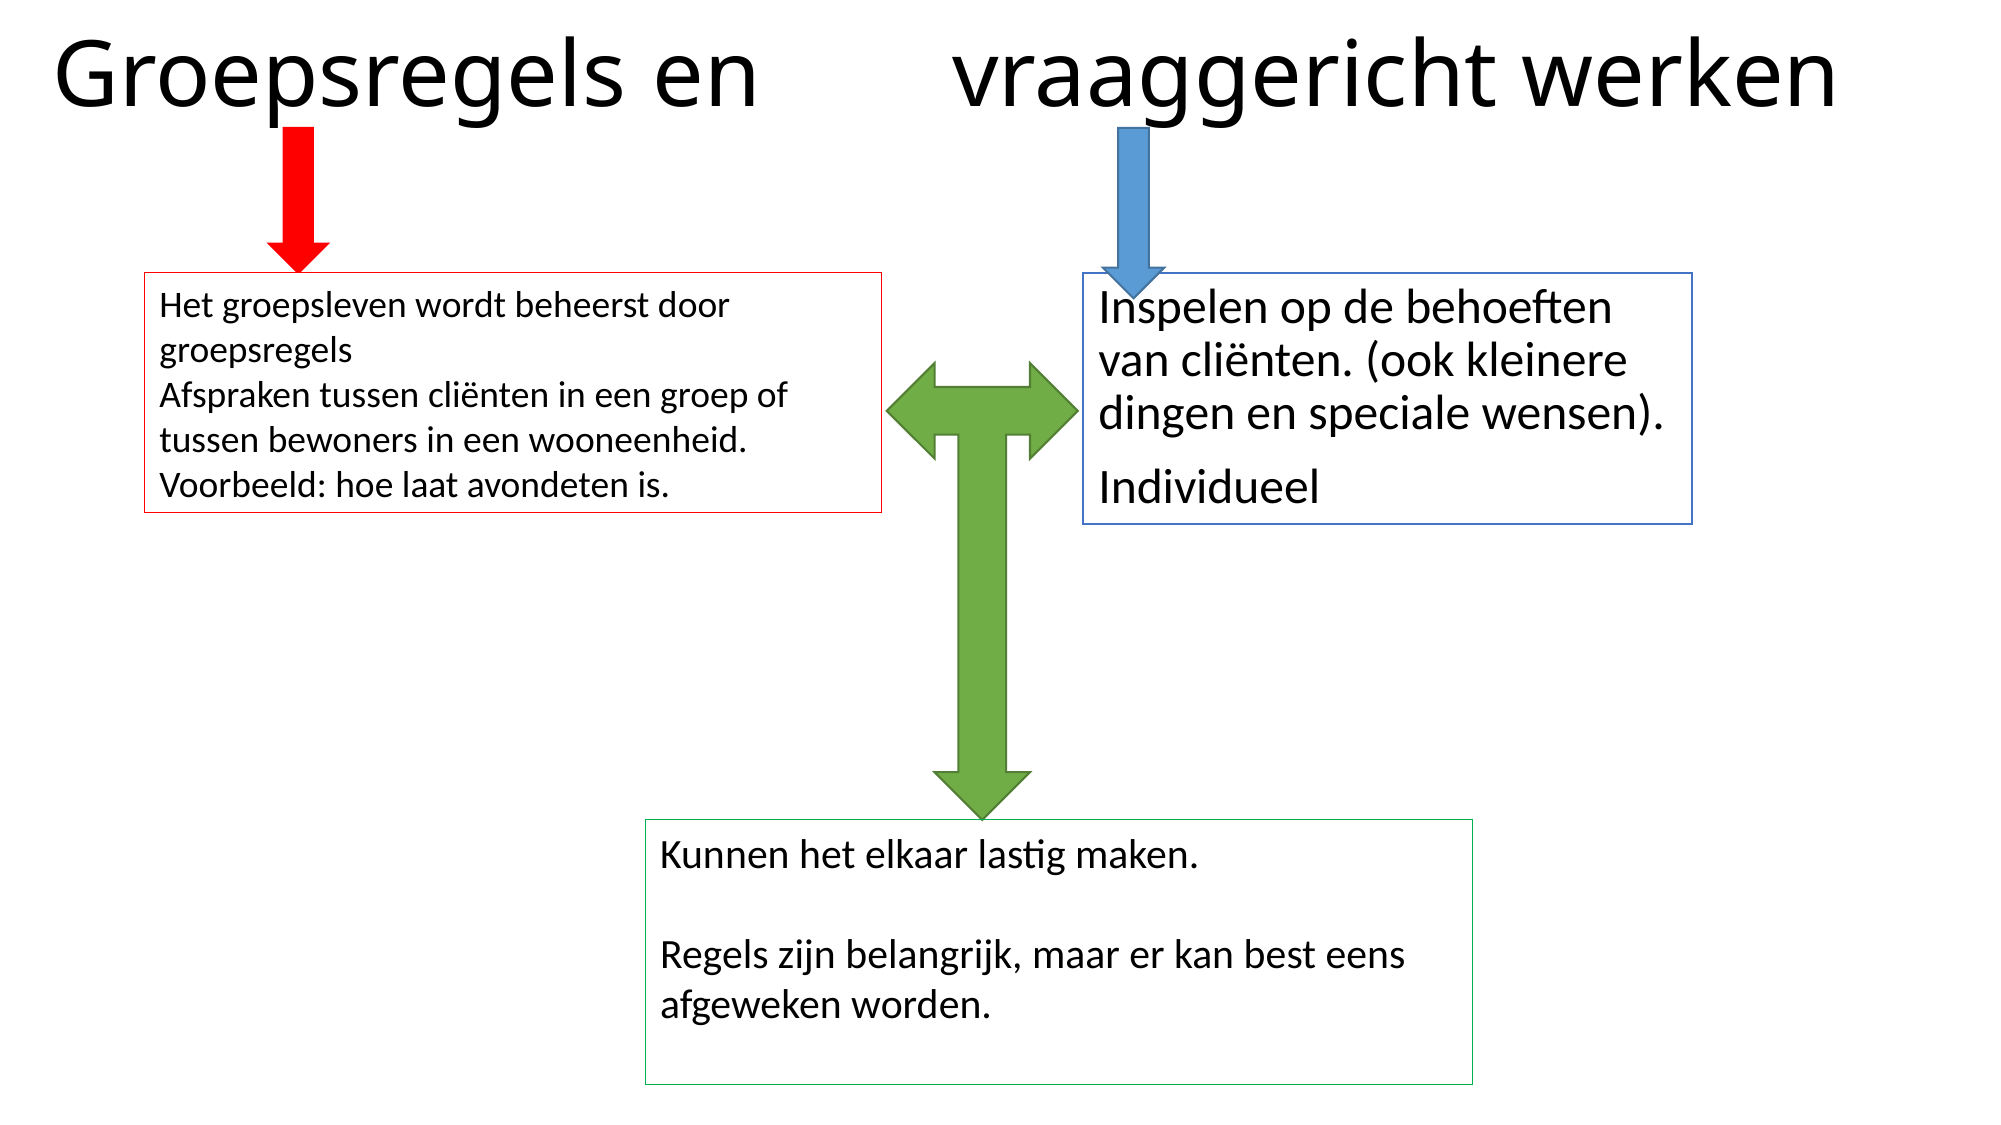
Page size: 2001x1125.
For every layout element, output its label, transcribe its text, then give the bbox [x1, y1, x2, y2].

text_box Kunnen het elkaar lastig maken. Regels zijn belangrijk, maar er kan best eens afgeweken worden. [645, 819, 1473, 1085]
text_box [885, 360, 1080, 819]
text_box [1100, 126, 1167, 300]
title Groepsregels en vraaggericht werken [37, 0, 1969, 154]
list Inspelen op de behoeften van cliënten. (ook kleinere dingen en speciale wensen). Individueel [1082, 272, 1693, 525]
text_box Het groepsleven wordt beheerst door groepsregels Afspraken tussen cliënten in een groep of tussen bewoners in een wooneenheid. Voorbeeld: hoe laat avondeten is. [144, 272, 882, 513]
text_box [266, 126, 331, 272]
